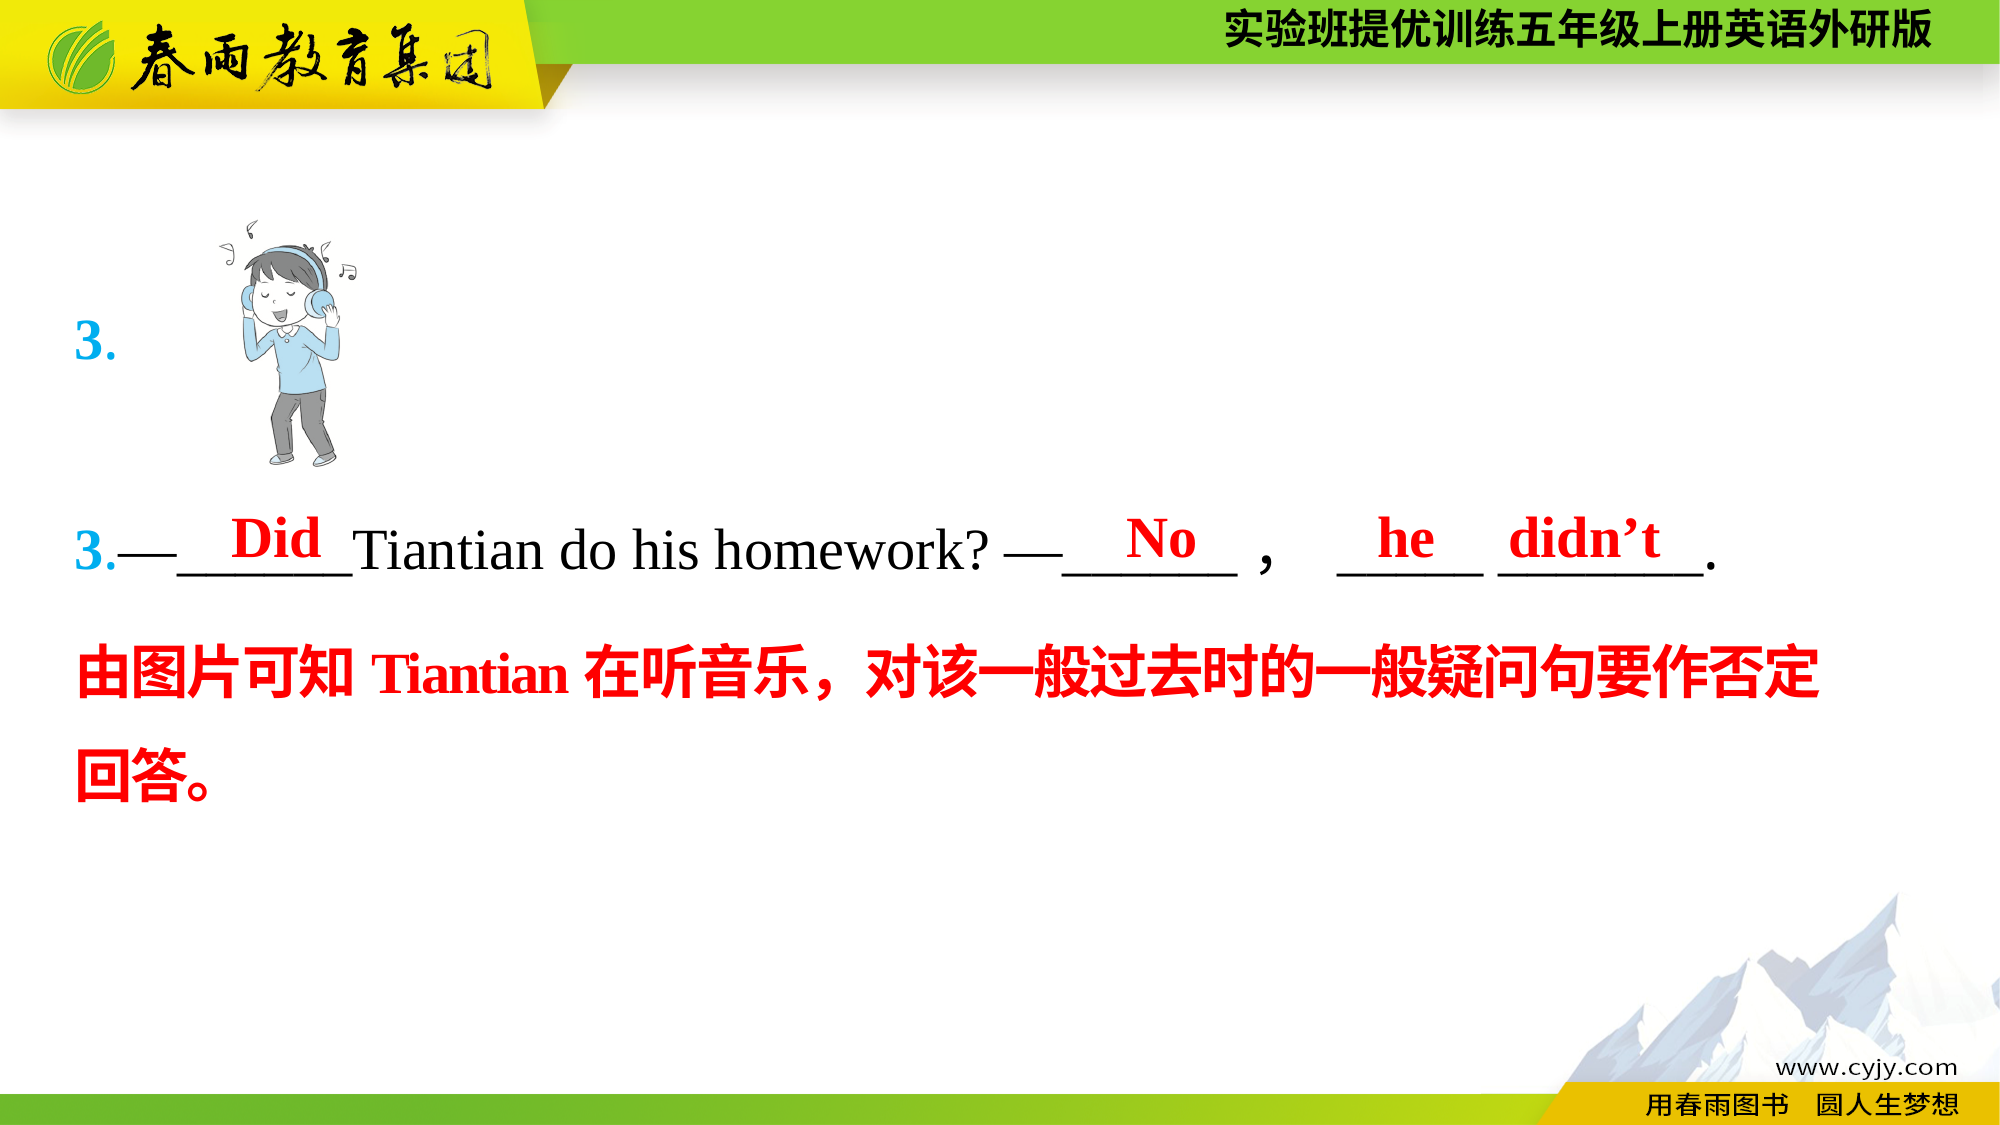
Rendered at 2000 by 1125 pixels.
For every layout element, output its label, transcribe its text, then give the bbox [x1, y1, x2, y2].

text_box he didn’t [1362, 492, 1676, 577]
text_box 由图片可知Tiantian在听音乐，对该一般过去时的一般疑问句要作否定 回答。 [59, 592, 1944, 818]
text_box Did [216, 492, 338, 577]
list 3. 3.—______Tiantian do his homework? —______， _____ _______. [59, 258, 1944, 592]
text_box No [1112, 492, 1214, 577]
picture [0, 0, 2000, 1125]
